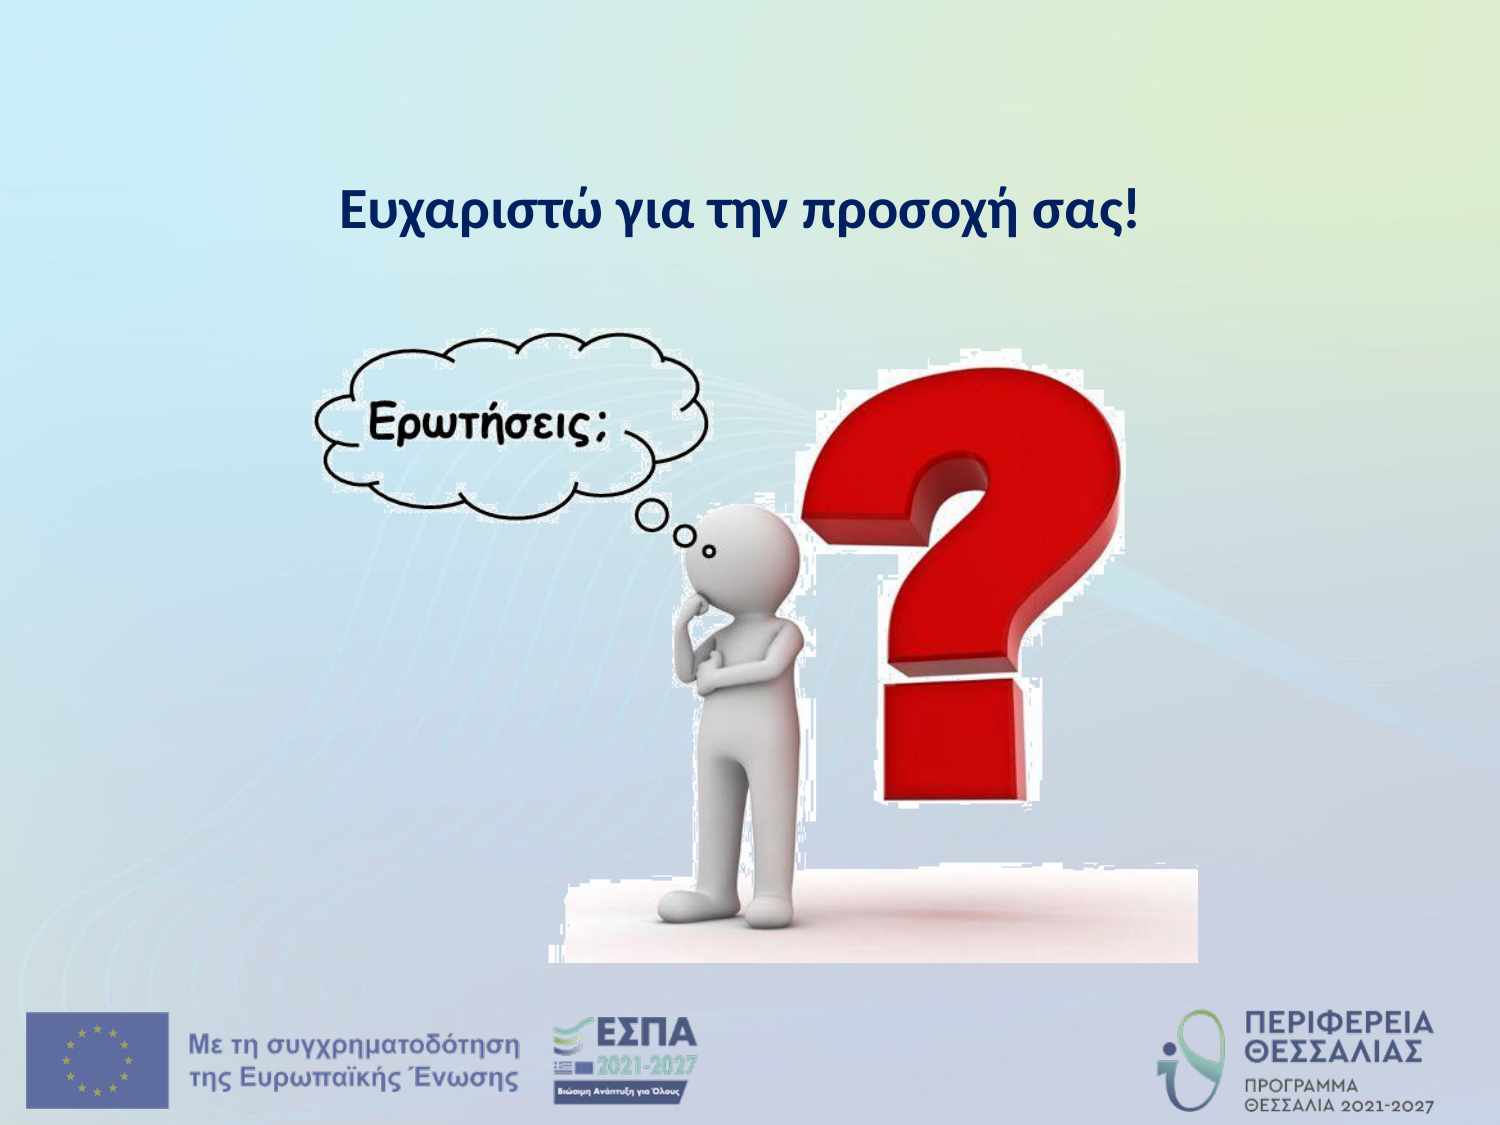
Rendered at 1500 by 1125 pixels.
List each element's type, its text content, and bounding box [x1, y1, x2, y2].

picture [0, 1, 1500, 1125]
list Ευχαριστώ για την προσοχή σας! [205, 170, 1277, 306]
